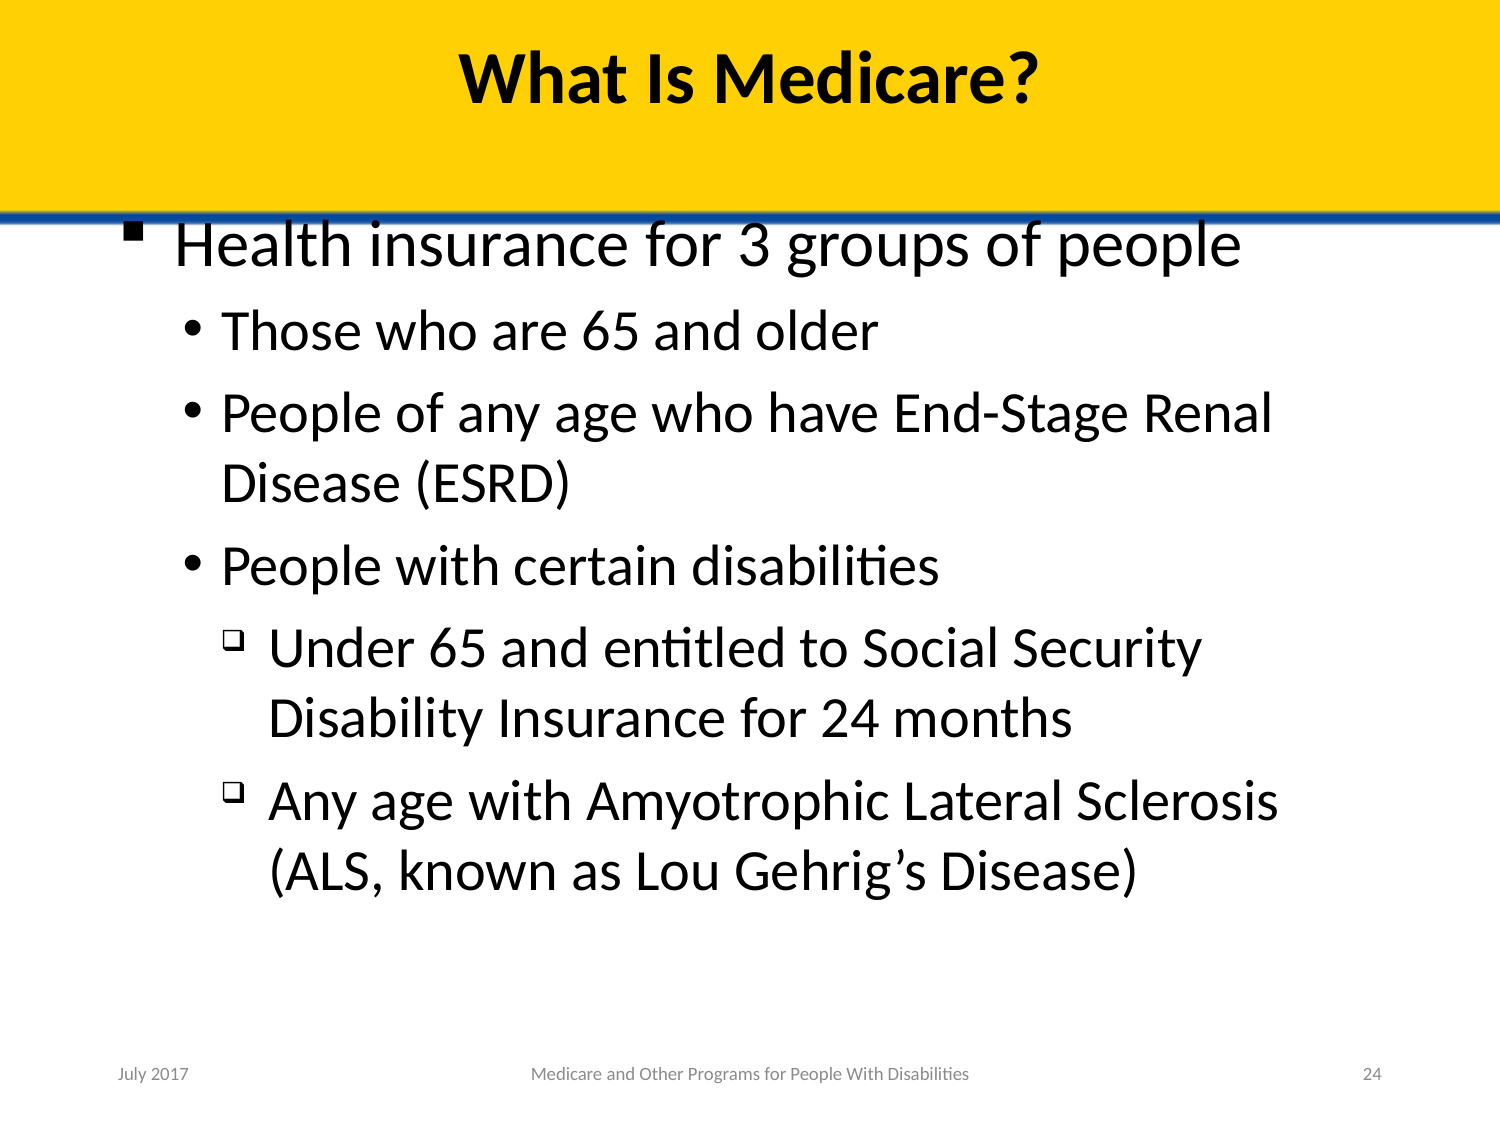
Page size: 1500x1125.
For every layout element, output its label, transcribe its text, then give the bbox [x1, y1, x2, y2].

slide_number 24 [1059, 1042, 1397, 1103]
title What Is Medicare? [103, 2, 1397, 156]
picture [0, 0, 1500, 1125]
footer Medicare and Other Programs for People With Disabilities [496, 1042, 1004, 1103]
list Health insurance for 3 groups of people Those who are 65 and older People of any age who have End-Stage Renal Disease (ESRD) People with certain disabilities Under 65 and entitled to Social Security Disability Insurance for 24 months Any age with Amyotrophic Lateral Sclerosis (ALS, known as Lou Gehrig’s Disease) [103, 192, 1397, 1014]
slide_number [103, 1042, 441, 1103]
